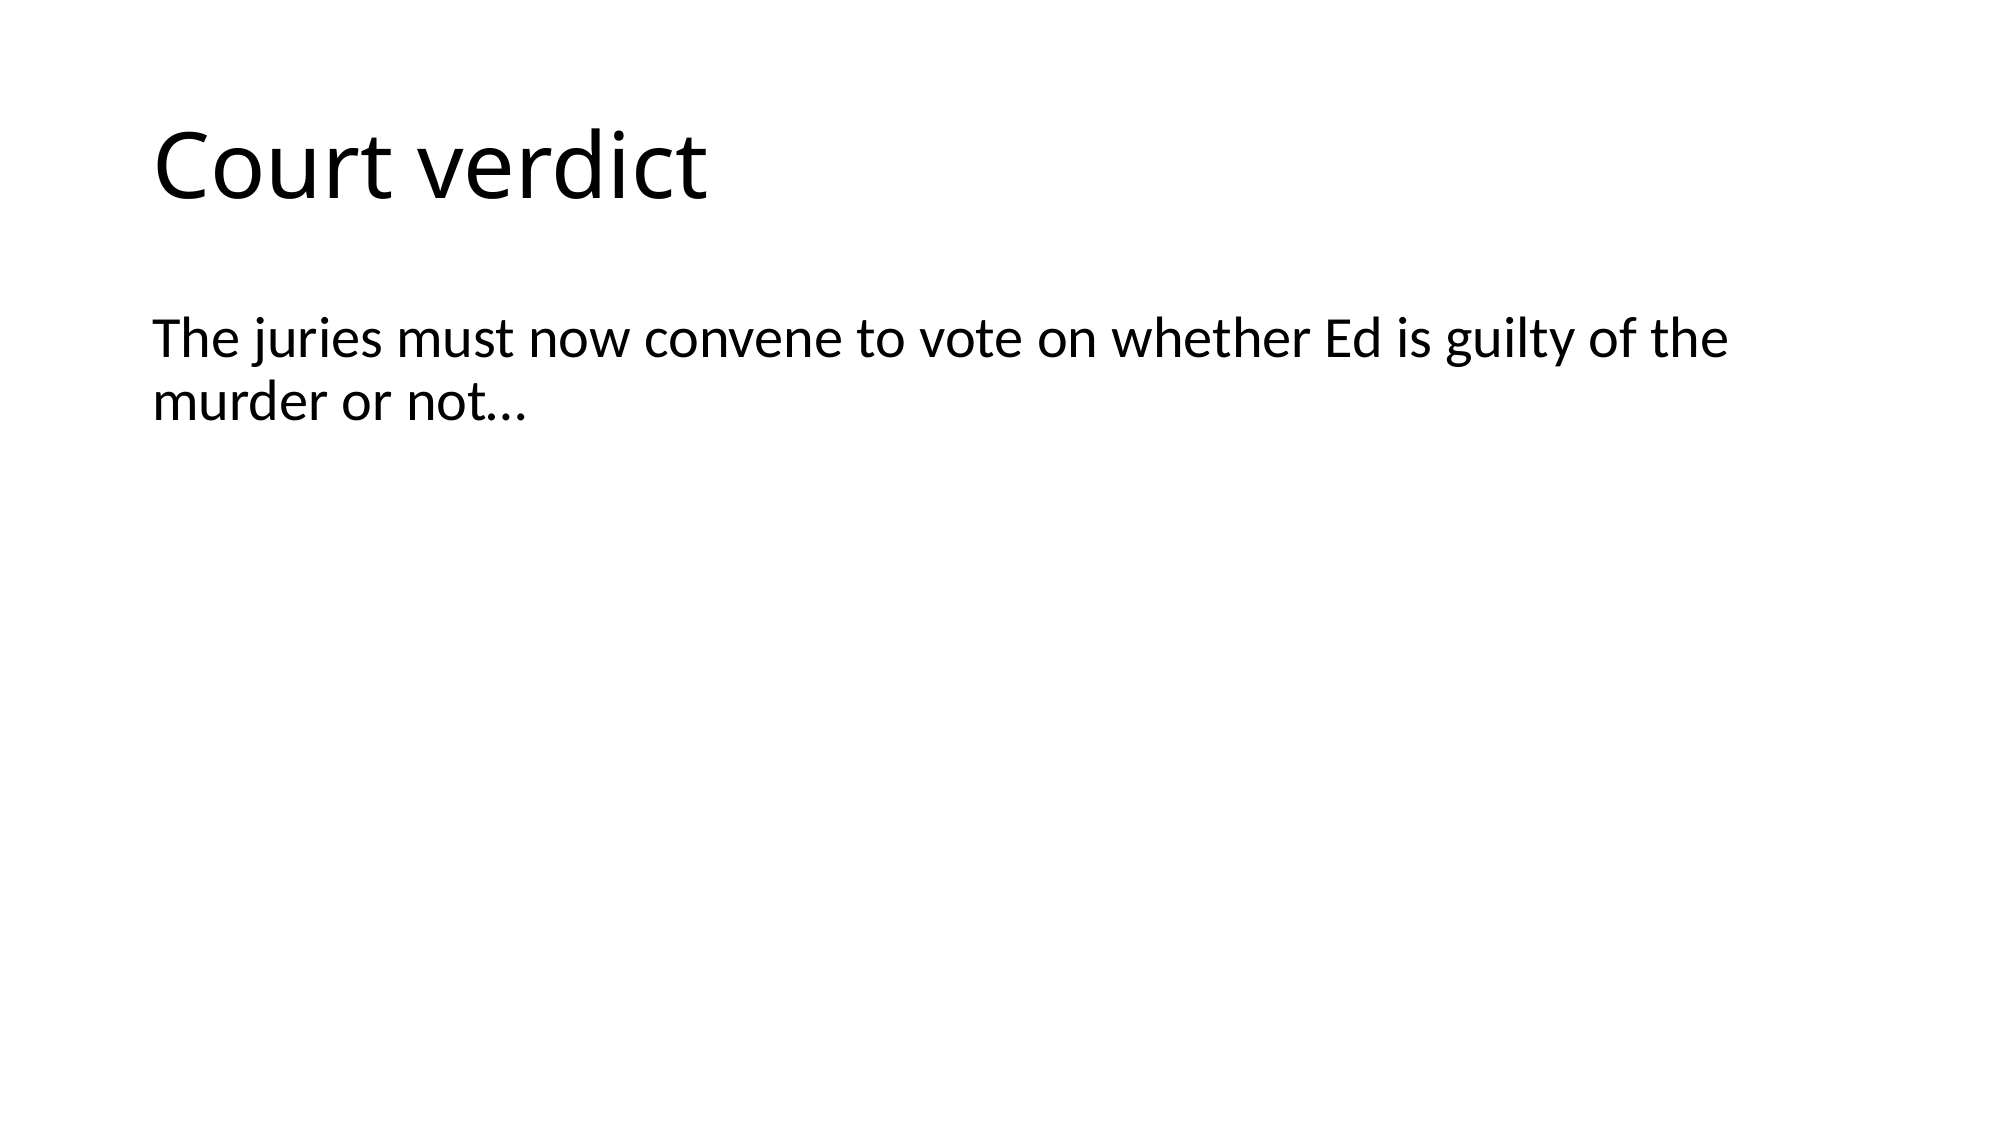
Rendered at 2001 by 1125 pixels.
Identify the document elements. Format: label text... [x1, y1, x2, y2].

title Court verdict [137, 59, 1863, 278]
list The juries must now convene to vote on whether Ed is guilty of the murder or not… [137, 299, 1863, 1014]
